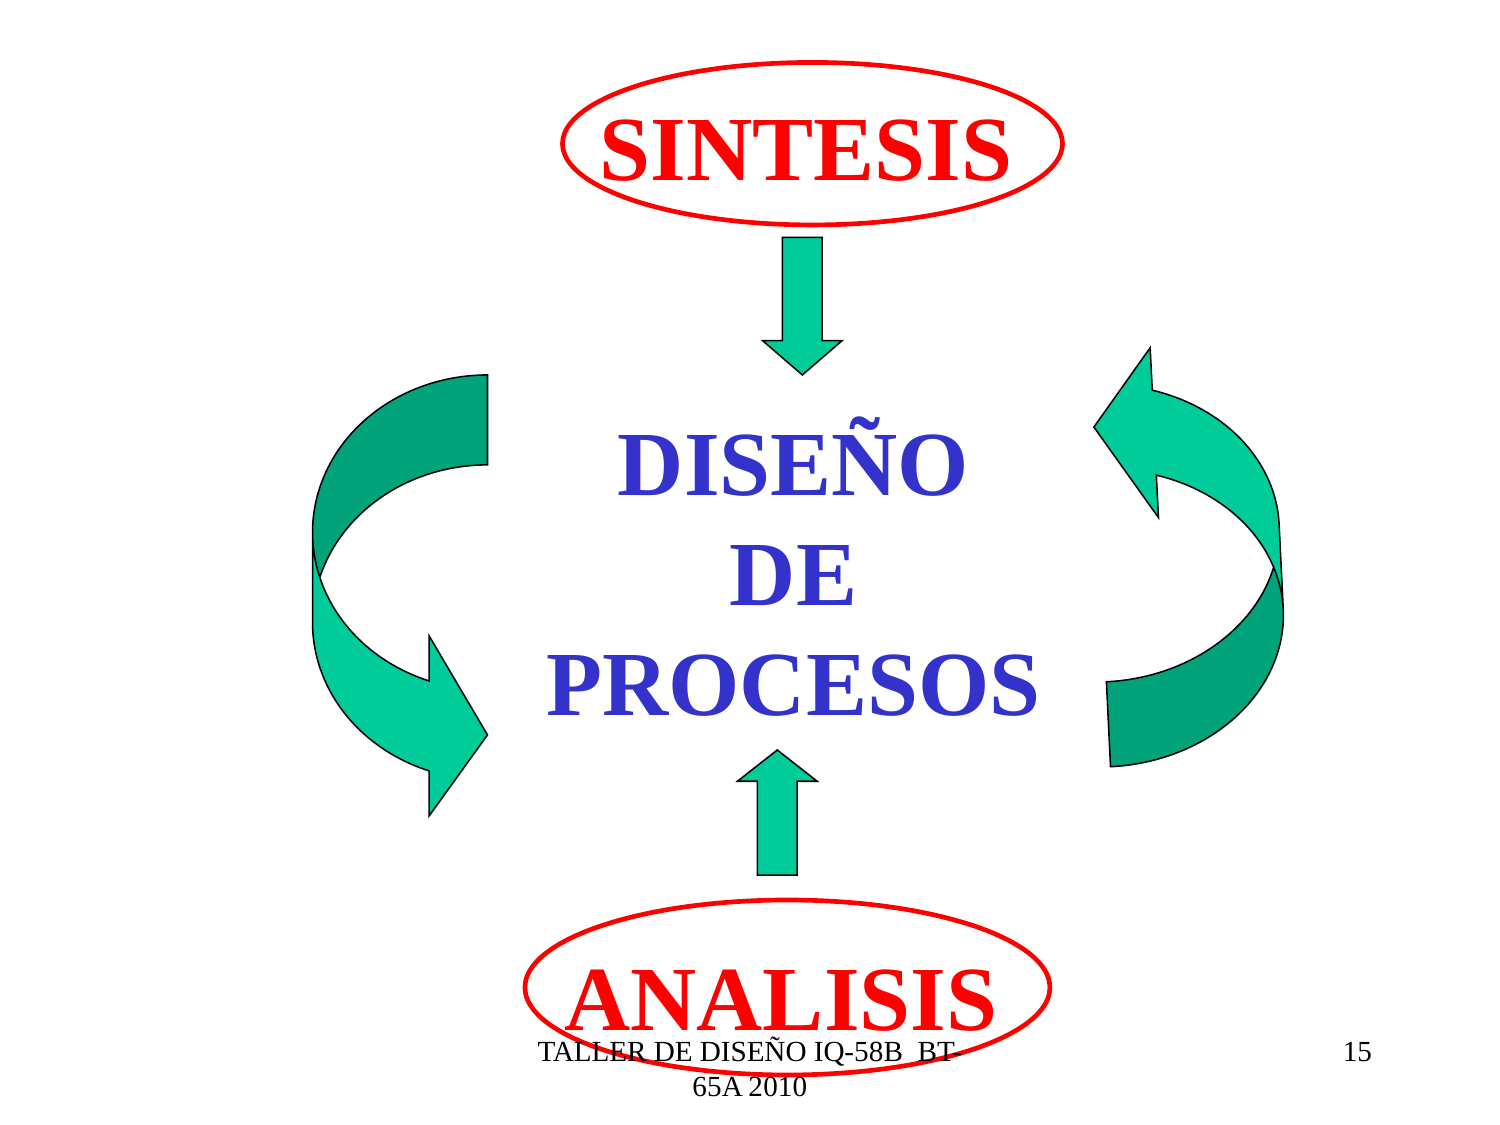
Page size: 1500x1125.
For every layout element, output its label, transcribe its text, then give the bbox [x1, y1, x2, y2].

text_box [312, 374, 488, 816]
slide_number 15 [1074, 1024, 1388, 1101]
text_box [449, 899, 1113, 1088]
text_box [1093, 347, 1284, 767]
footer TALLER DE DISEÑO IQ-58B BT-65A 2010 [512, 1097, 988, 1101]
title DISEÑO DE PROCESOS [462, 474, 1126, 663]
text_box [737, 750, 818, 876]
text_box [474, 49, 1138, 238]
text_box [762, 247, 843, 375]
